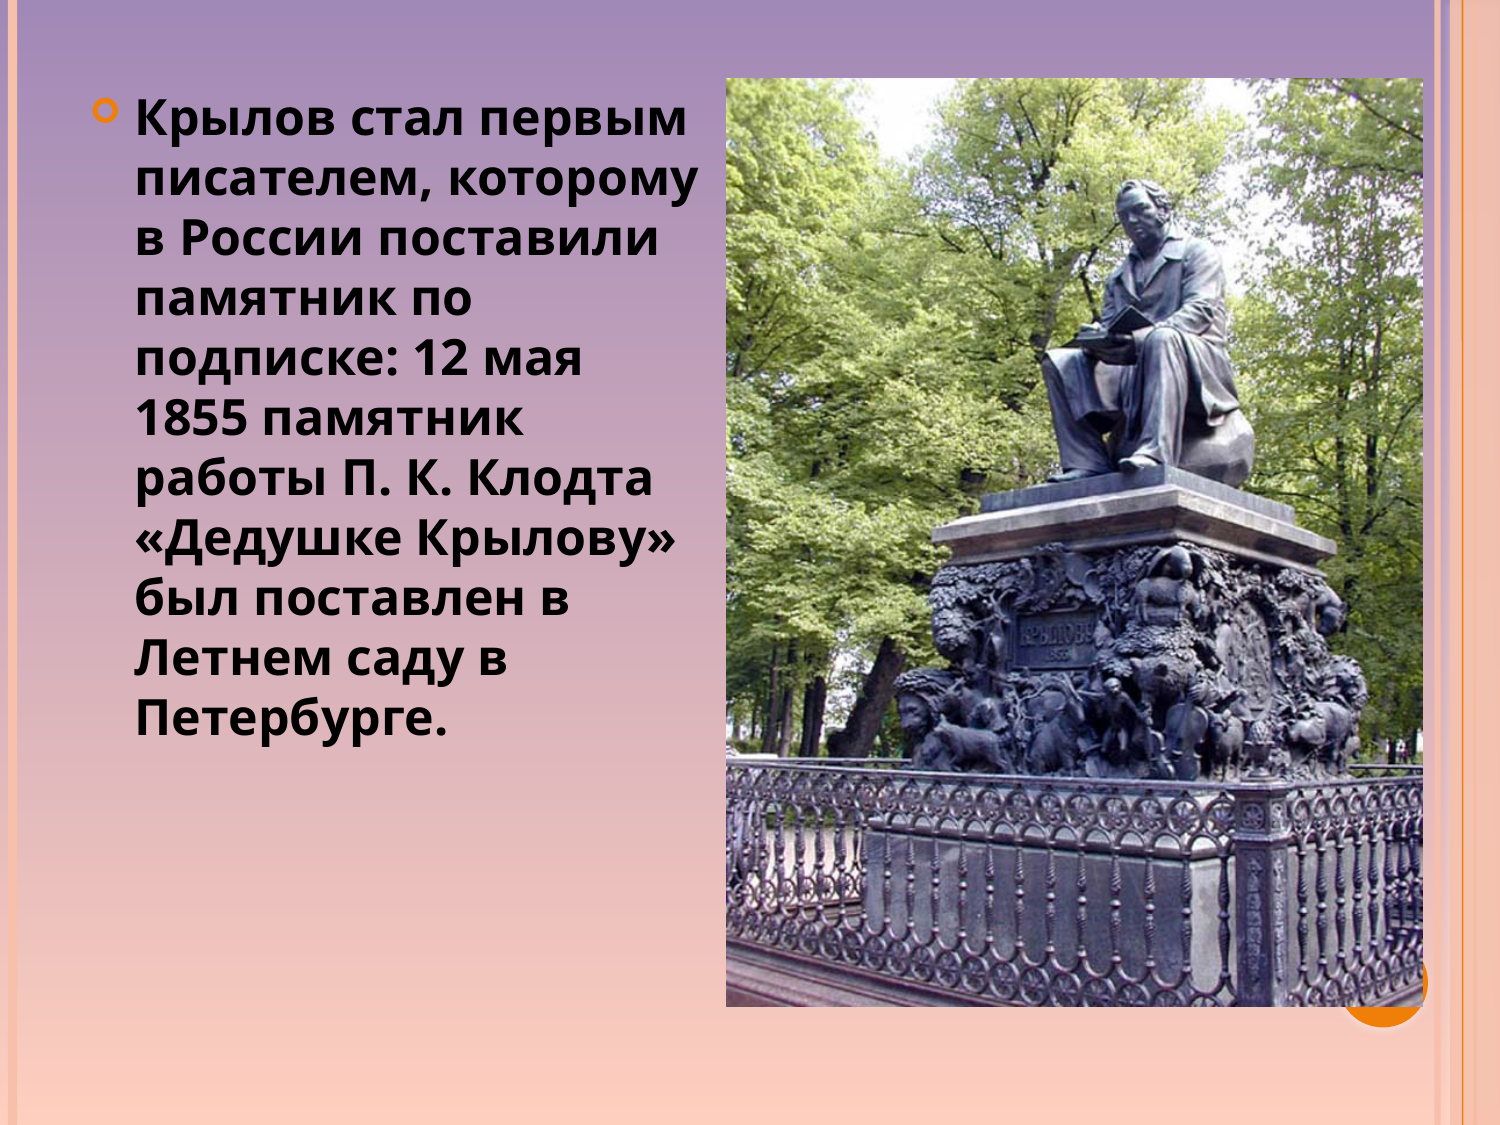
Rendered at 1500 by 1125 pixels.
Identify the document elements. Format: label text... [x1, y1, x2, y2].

picture [725, 77, 1424, 1008]
list Крылов стал первым писателем, которому в России поставили памятник по подписке: 12 мая 1855 памятник работы П. К. Клодта «Дедушке Крылову» был поставлен в Летнем саду в Петербурге. [75, 78, 727, 1062]
